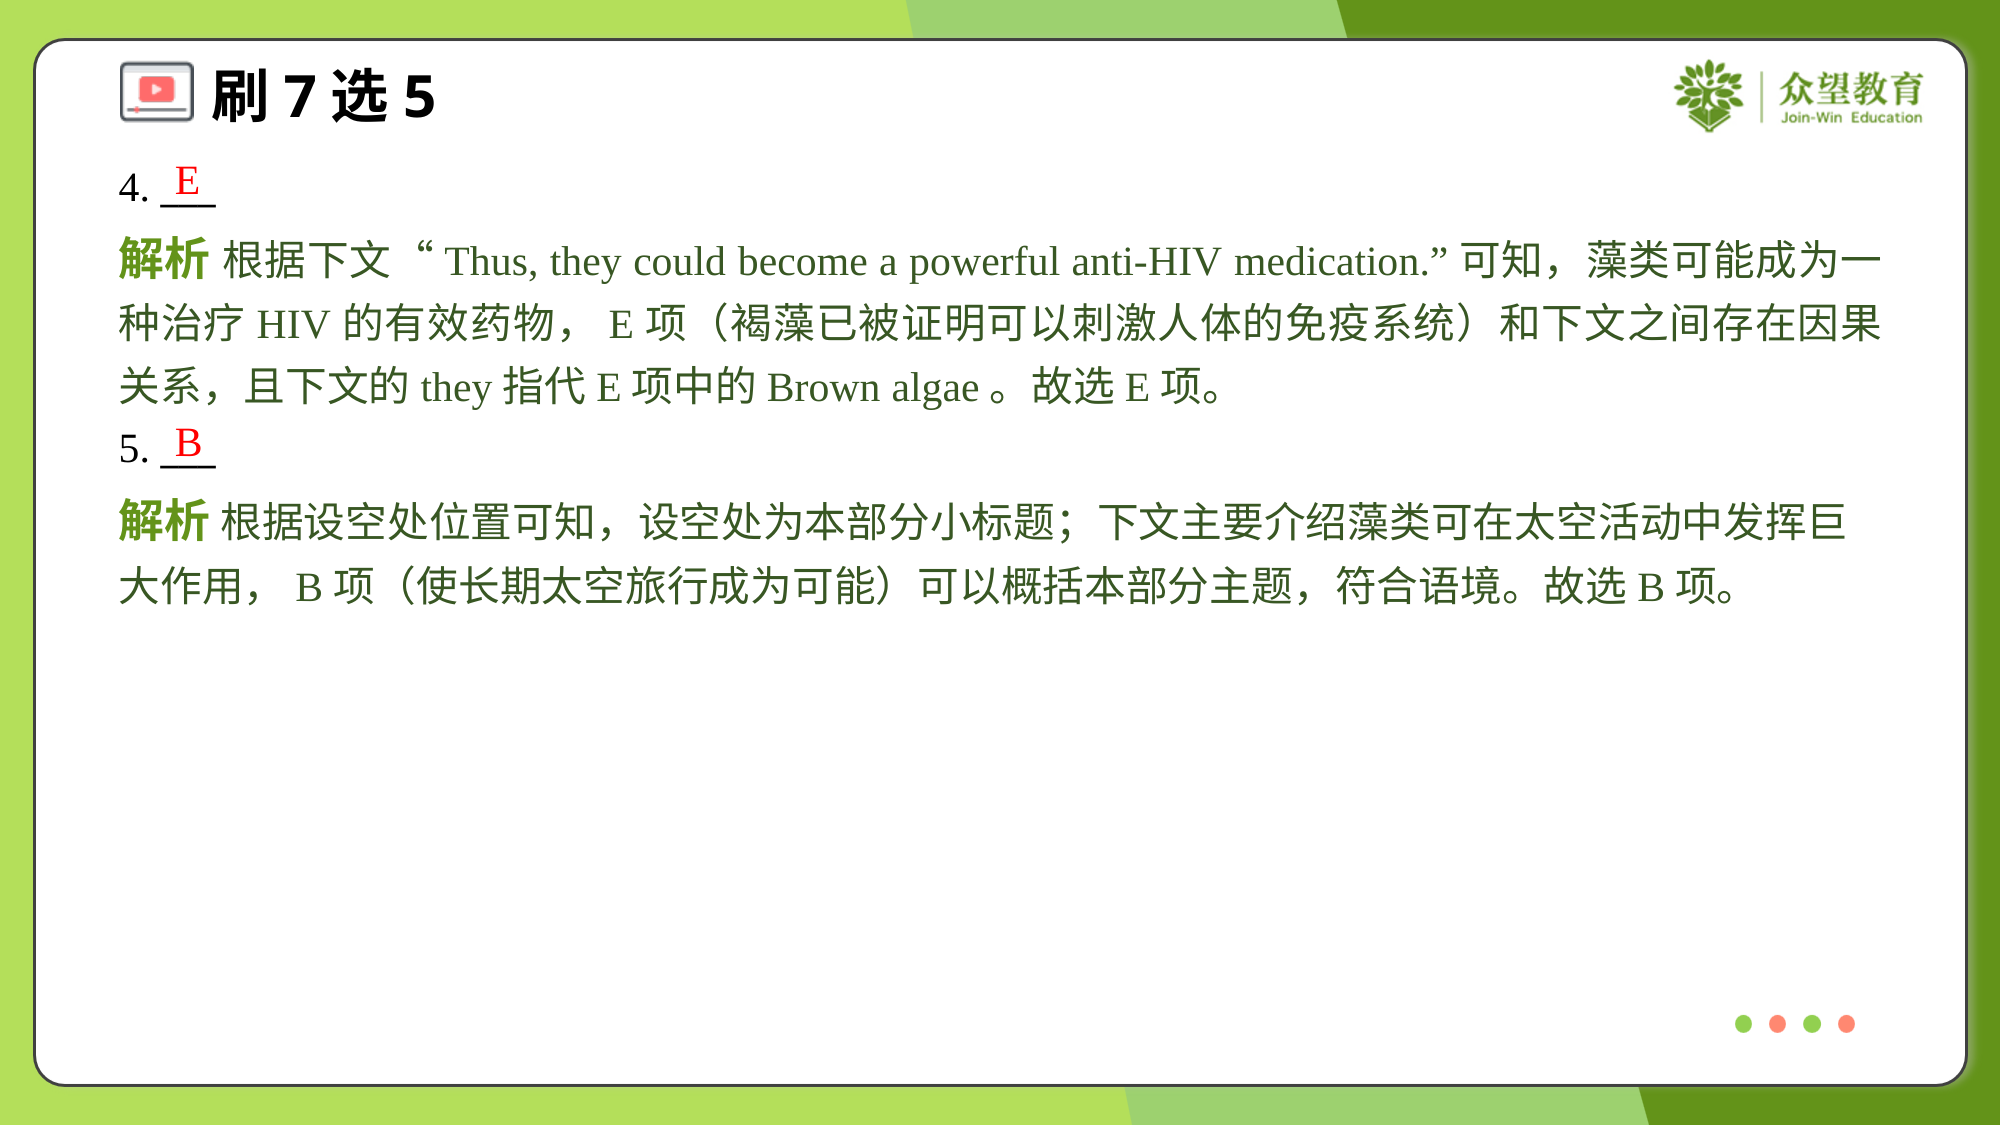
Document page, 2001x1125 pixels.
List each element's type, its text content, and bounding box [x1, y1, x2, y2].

text_box 5. ___ [118, 408, 1883, 466]
text_box B [170, 402, 208, 460]
text_box 4. ___ [118, 146, 1883, 204]
text_box E [170, 140, 205, 199]
text_box 解析 根据下文“Thus, they could become a powerful anti-HIV medication.”可知，藻类可能成为一种治疗HIV的有效药物，E项（褐藻已被证明可以刺激人体的免疫系统）和下文之间存在因果关系，且下文的they指代E项中的Brown algae。故选E项。 [118, 215, 1883, 405]
text_box 解析 根据设空处位置可知，设空处为本部分小标题；下文主要介绍藻类可在太空活动中发挥巨大作用，B项（使长期太空旅行成为可能）可以概括本部分主题，符合语境。故选B项。 [118, 478, 1883, 605]
picture [0, 0, 2000, 1125]
